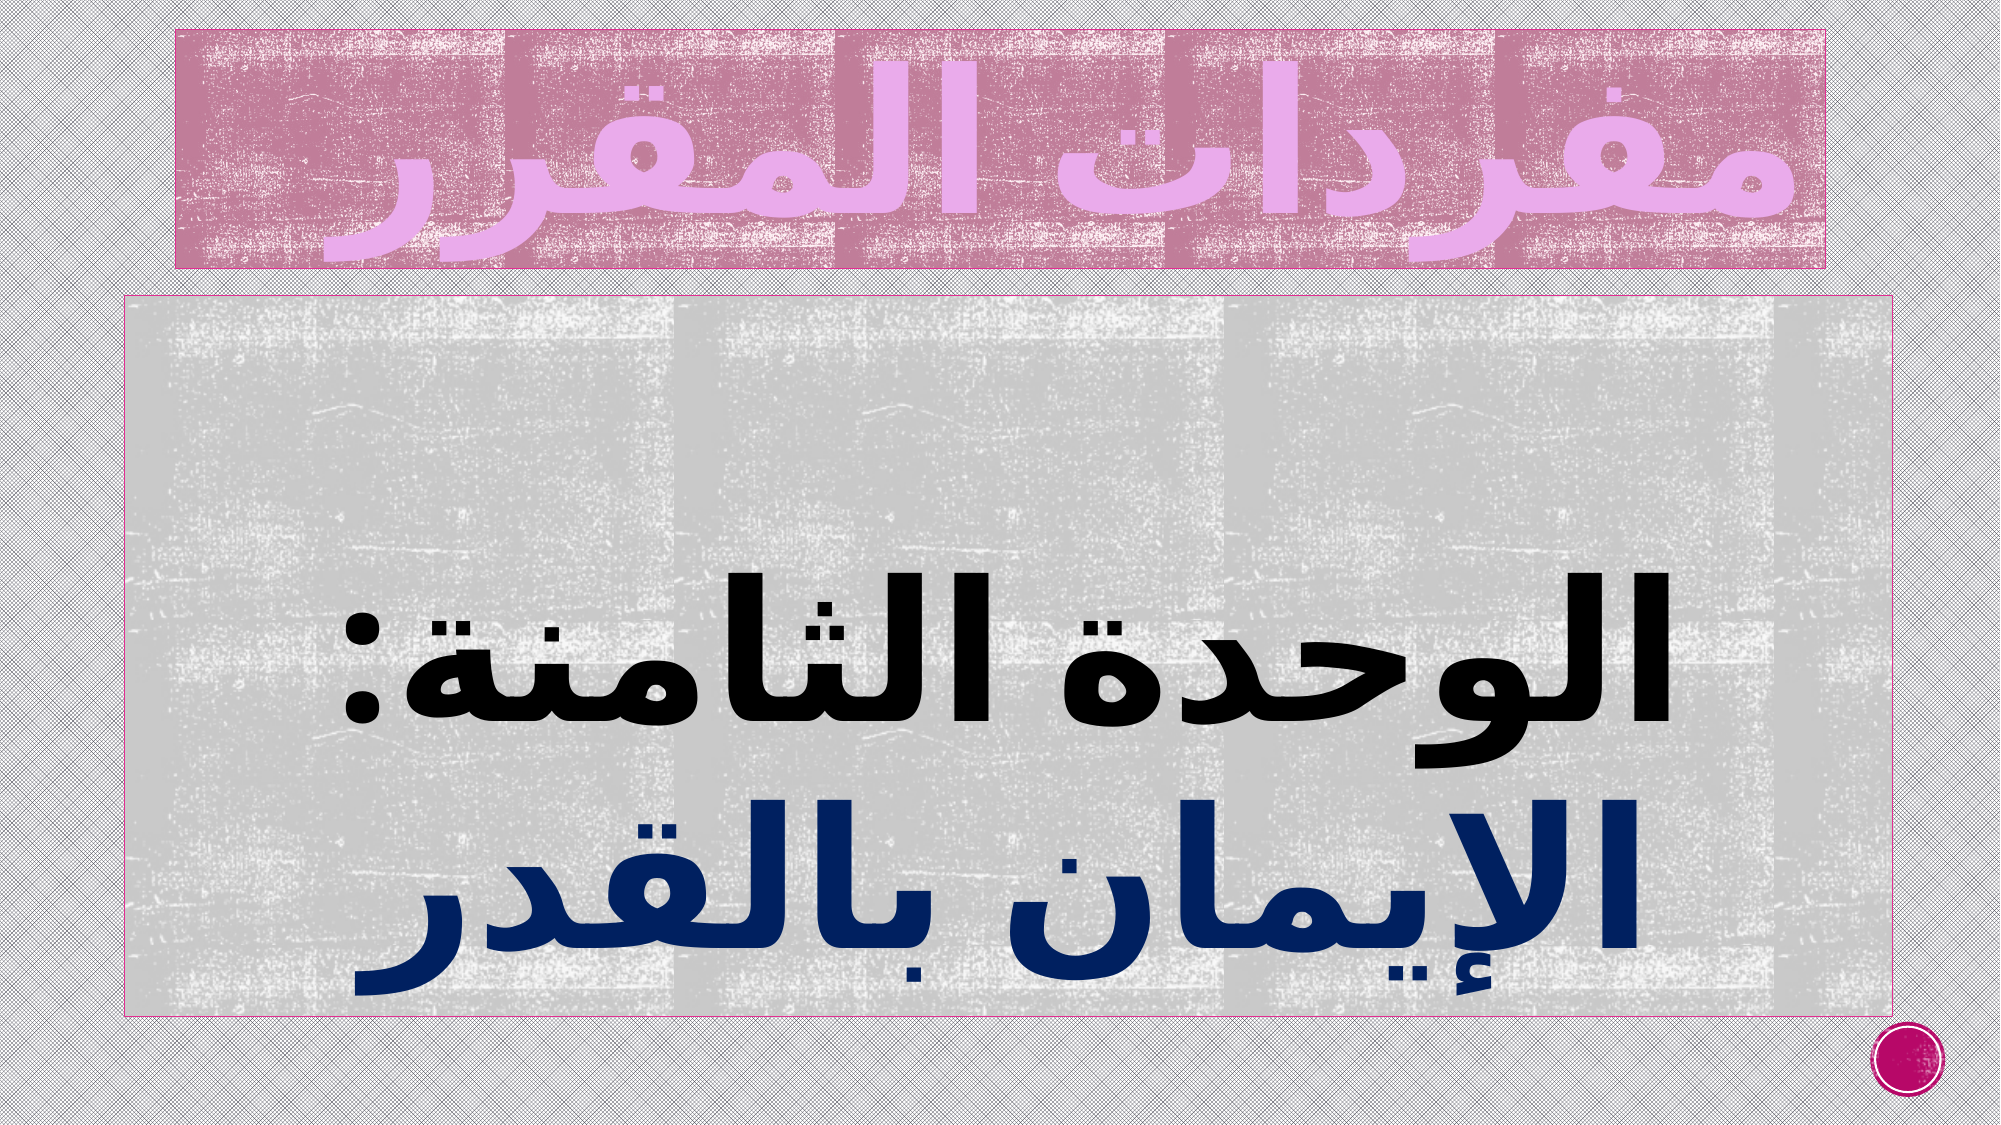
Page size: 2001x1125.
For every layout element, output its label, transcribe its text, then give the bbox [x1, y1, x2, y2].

title مفردات المقرر [175, 29, 1826, 269]
list الوحدة الثامنة: الإيمان بالقدر [124, 295, 1893, 1017]
